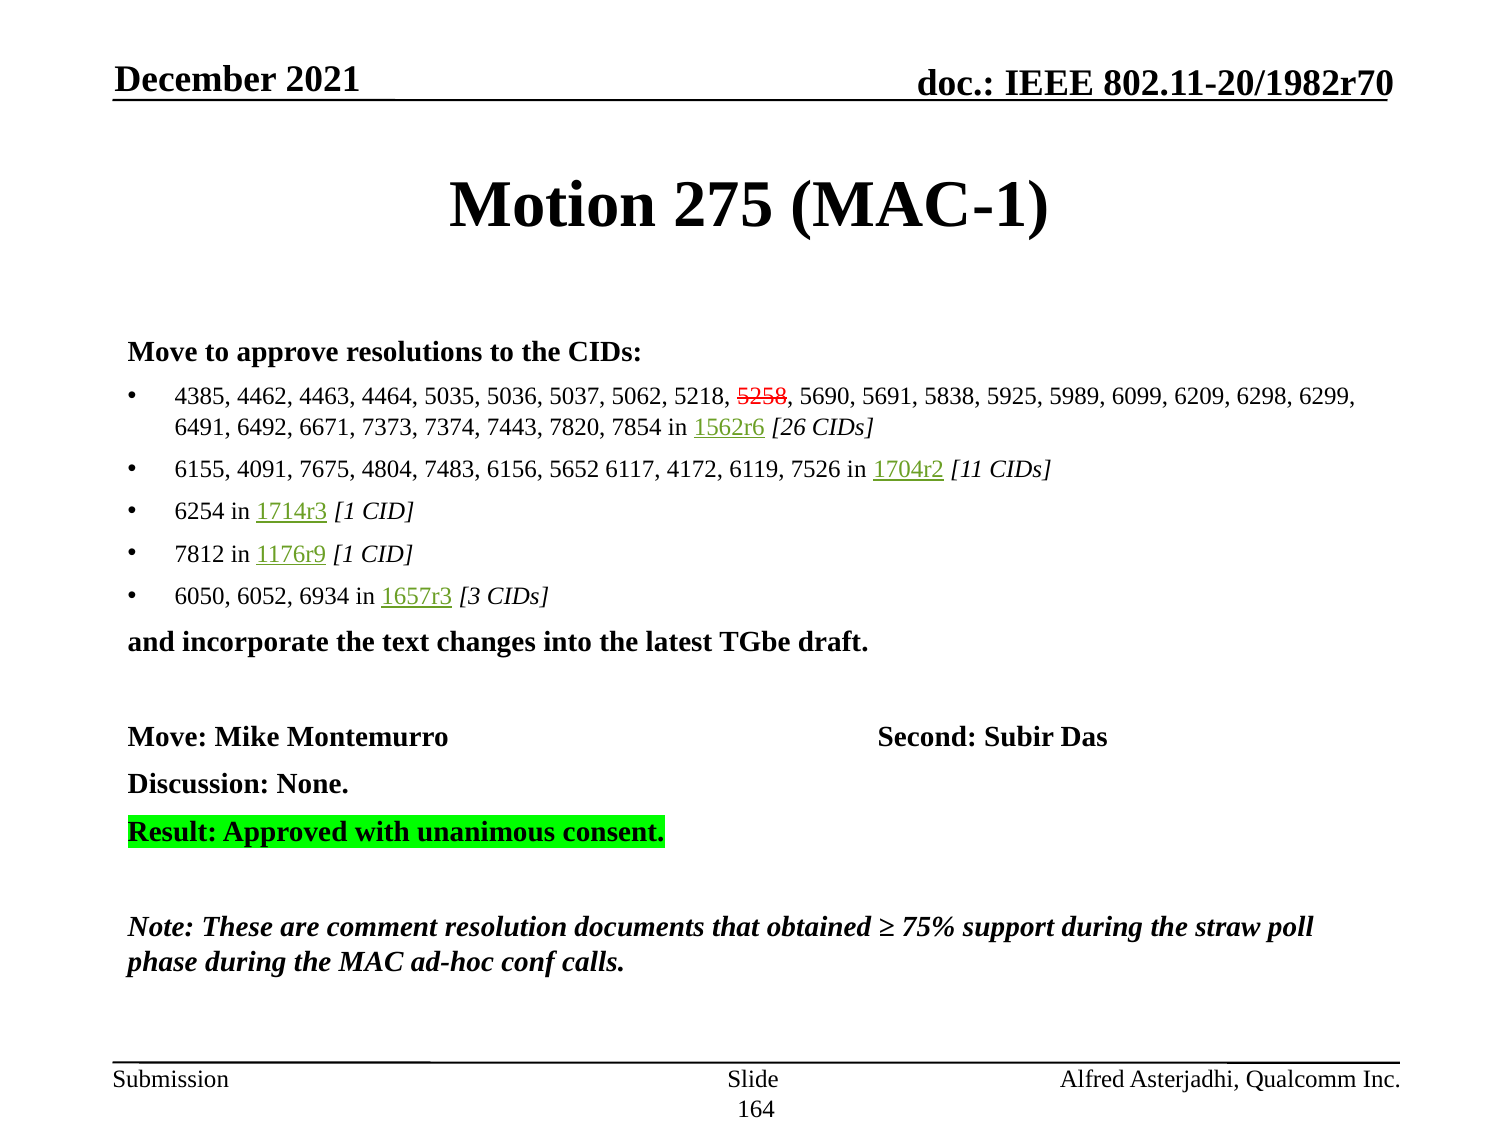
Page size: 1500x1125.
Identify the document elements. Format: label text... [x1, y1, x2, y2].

slide_number Slide 164 [712, 1061, 800, 1123]
title Motion 275 (MAC-1) [112, 112, 1388, 288]
list Move to approve resolutions to the CIDs: 4385, 4462, 4463, 4464, 5035, 5036, 5037, 5062, 5218, 5258, 5690, 5691, 5838, 5925, 5989, 6099, 6209, 6298, 6299, 6491, 6492, 6671, 7373, 7374, 7443, 7820, 7854 in 1562r6 [26 CIDs] 6155, 4091, 7675, 4804, 7483, 6156, 5652 6117, 4172, 6119, 7526 in 1704r2 [11 CIDs] 6254 in 1714r3 [1 CID] 7812 in 1176r9 [1 CID] 6050, 6052, 6934 in 1657r3 [3 CIDs] and incorporate the text changes into the latest TGbe draft. Move: Mike Montemurro Second: Subir Das Discussion: None. Result: Approved with unanimous consent. Note: These are comment resolution documents that obtained ≥ 75% support during the straw poll phase during the MAC ad-hoc conf calls. [112, 324, 1388, 1063]
footer Alfred Asterjadhi, Qualcomm Inc. [878, 1061, 1402, 1093]
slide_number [114, 54, 423, 100]
